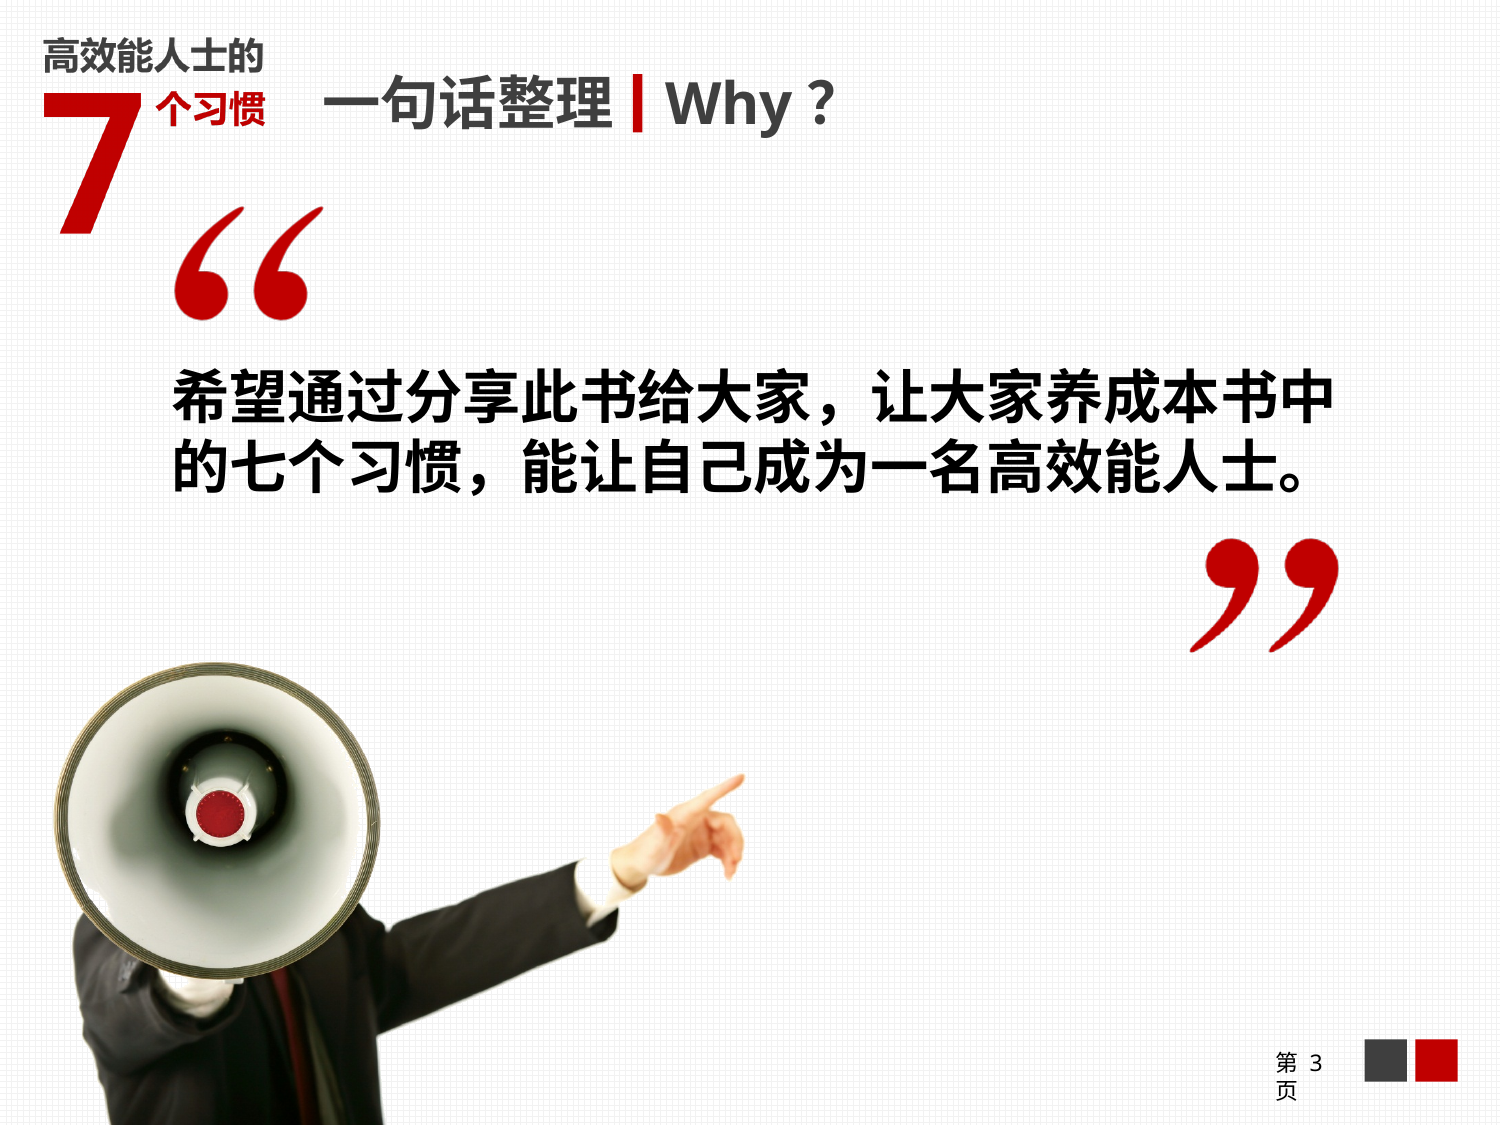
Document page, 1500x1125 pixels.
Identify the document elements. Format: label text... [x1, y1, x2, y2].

text_box [1364, 1039, 1407, 1082]
text_box [1415, 1039, 1458, 1082]
text_box 希望通过分享此书给大家，让大家养成本书中的七个习惯，能让自己成为一名高效能人士。 [605, 352, 907, 509]
picture [0, 0, 811, 1125]
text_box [256, 58, 1074, 145]
picture [912, 73, 1500, 864]
text_box 第 3 页 [1260, 1041, 1365, 1085]
